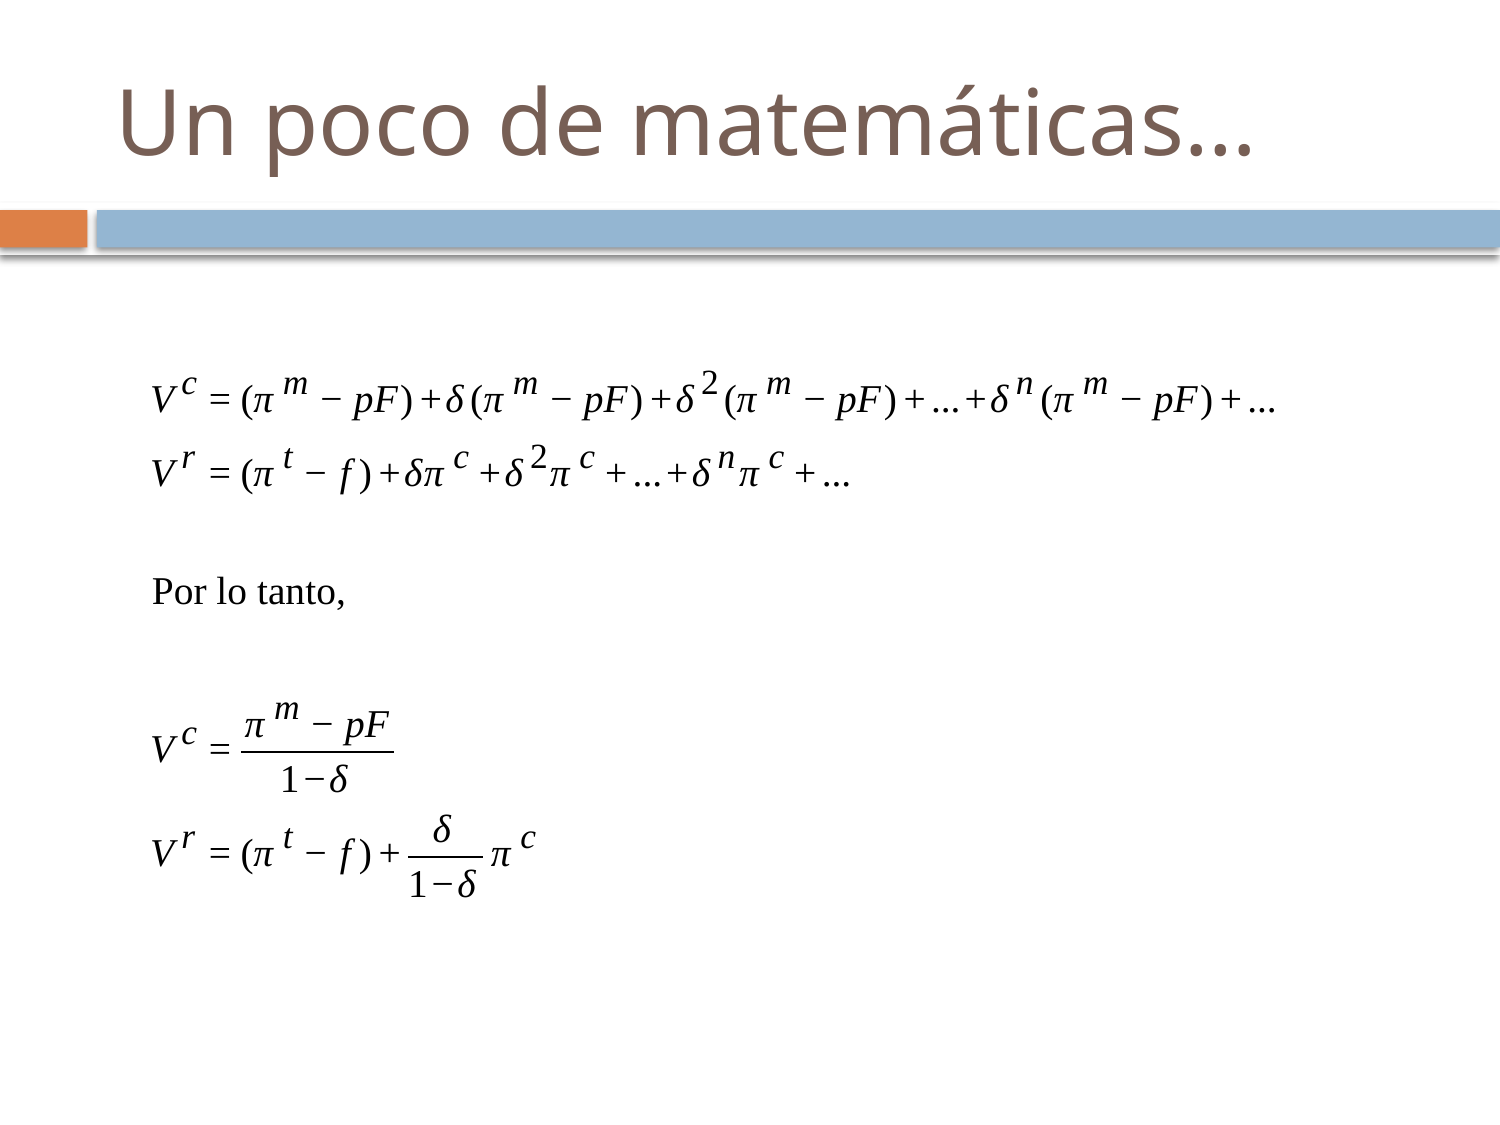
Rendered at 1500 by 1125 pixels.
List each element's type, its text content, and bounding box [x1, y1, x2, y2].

title Un poco de matemáticas… [100, 37, 1438, 200]
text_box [143, 363, 1280, 905]
